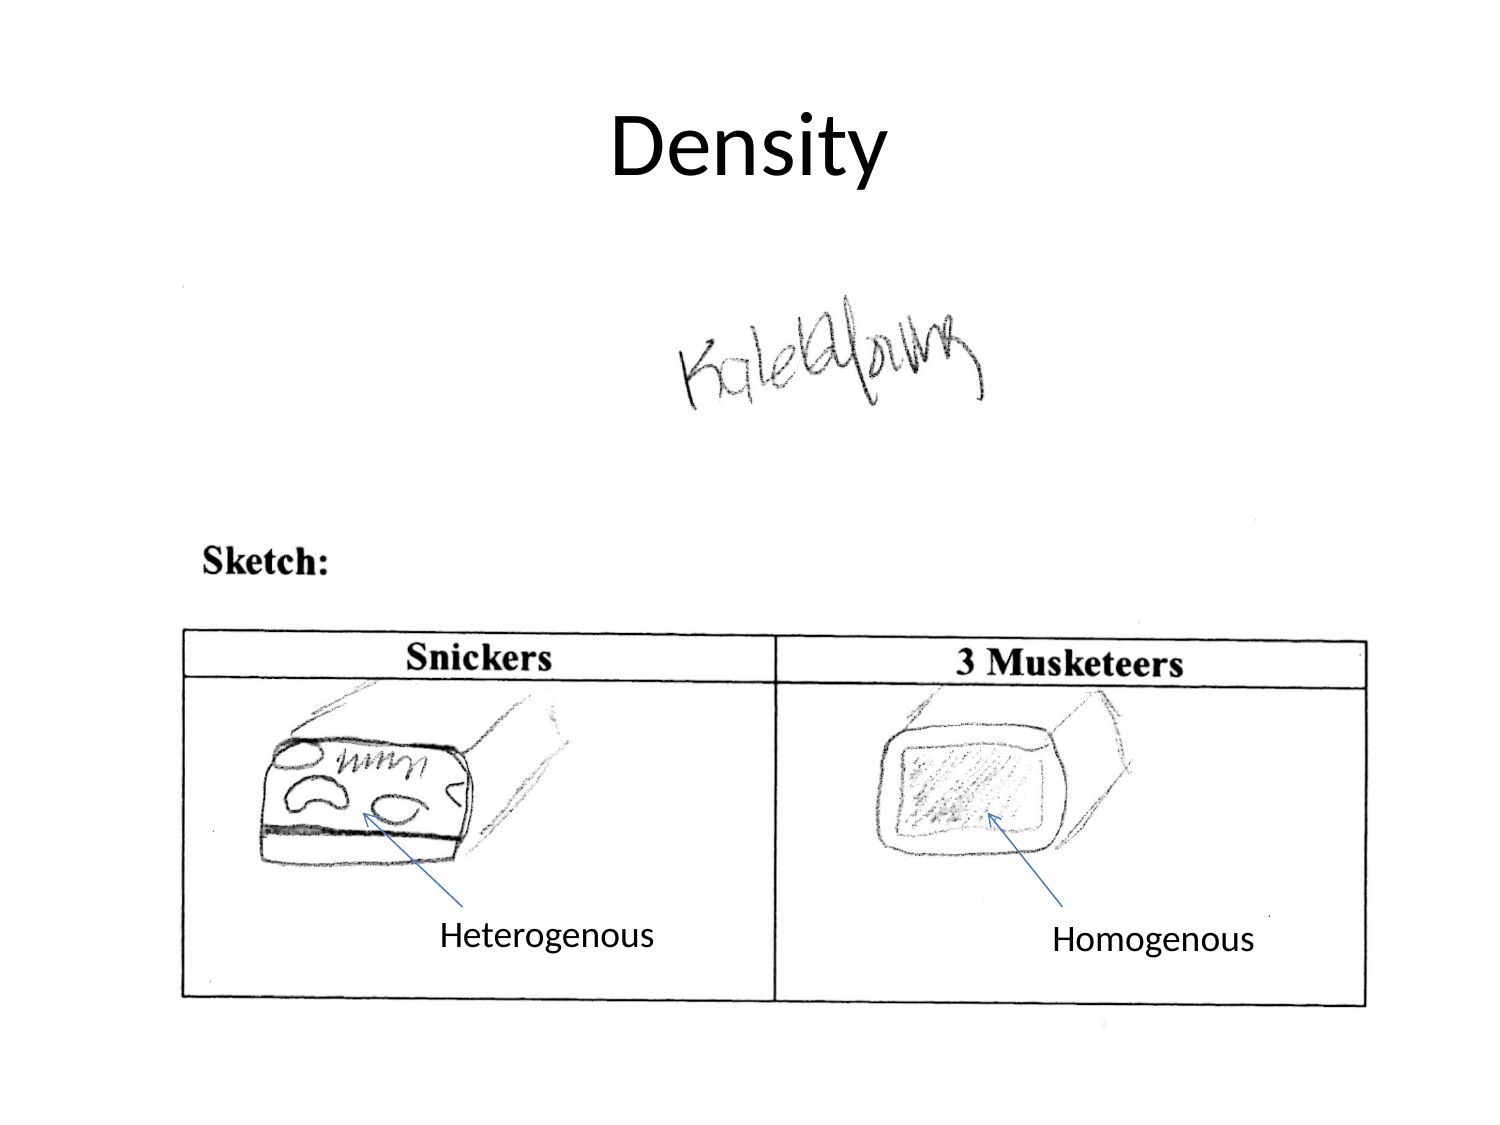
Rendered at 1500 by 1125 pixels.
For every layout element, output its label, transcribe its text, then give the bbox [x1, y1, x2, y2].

title Density [75, 45, 1425, 233]
picture [165, 274, 1417, 1036]
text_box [987, 812, 1063, 908]
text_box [362, 812, 463, 908]
